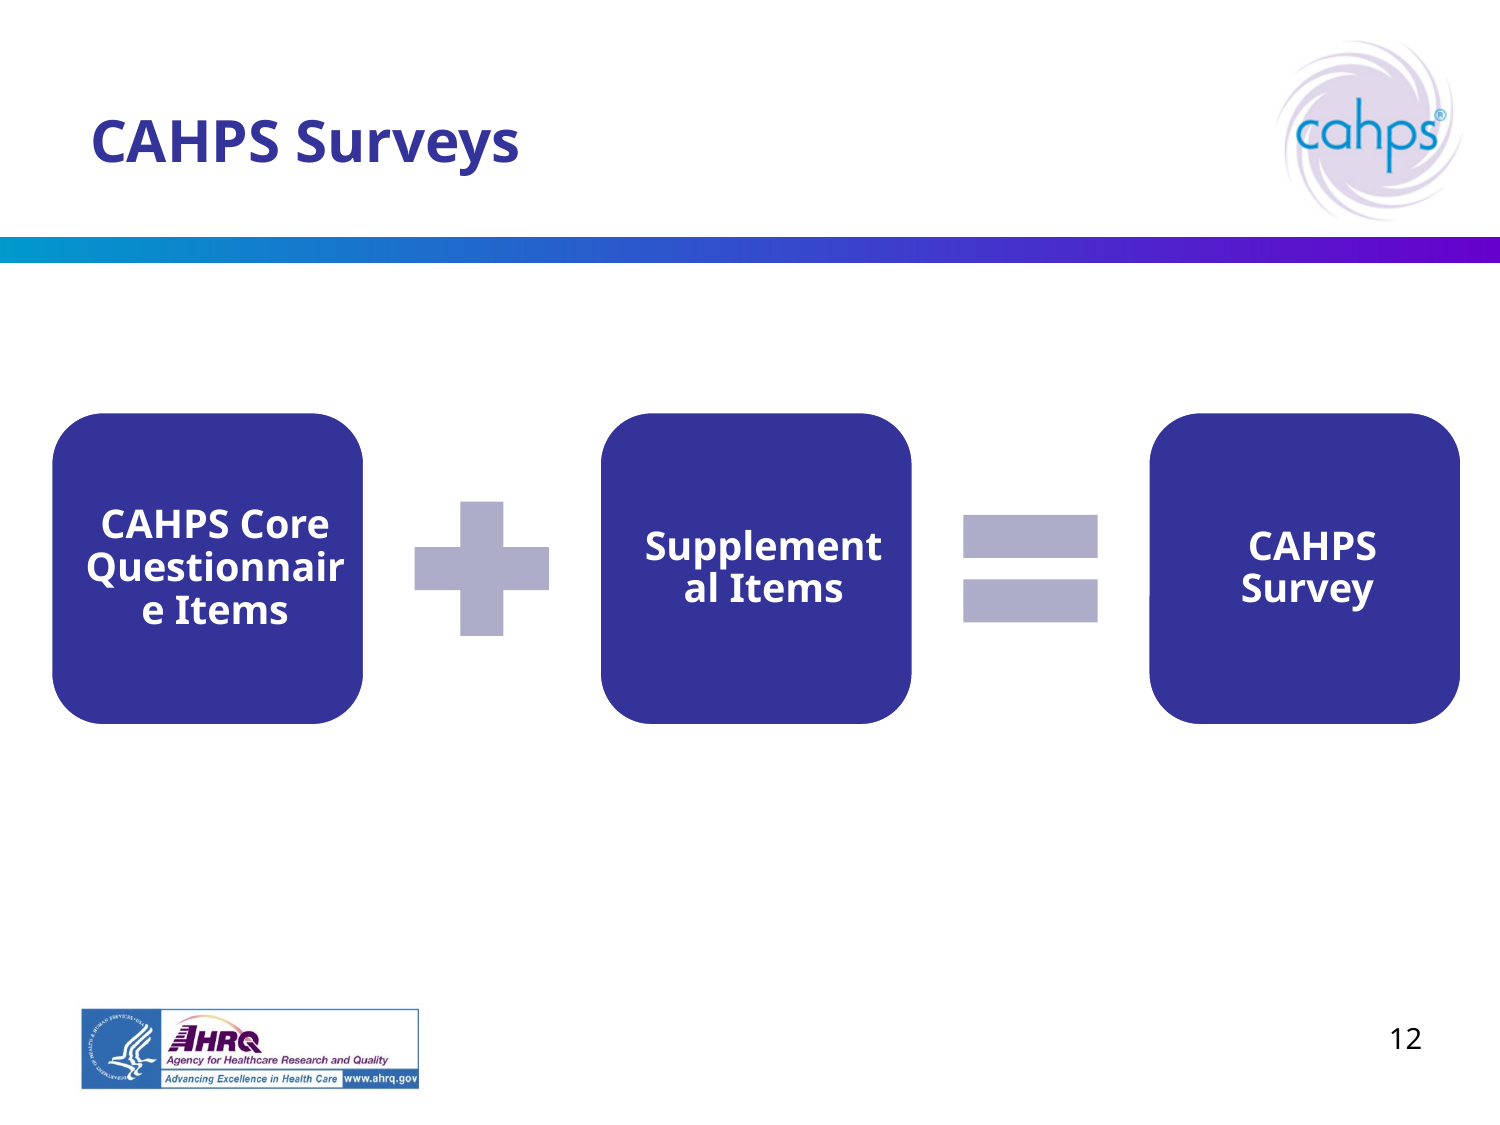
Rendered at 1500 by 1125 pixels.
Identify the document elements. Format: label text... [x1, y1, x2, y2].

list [49, 199, 1463, 938]
title CAHPS Surveys [74, 44, 1313, 198]
picture [75, 1003, 425, 1096]
picture [1275, 37, 1463, 199]
slide_number 12 [1087, 1012, 1438, 1088]
